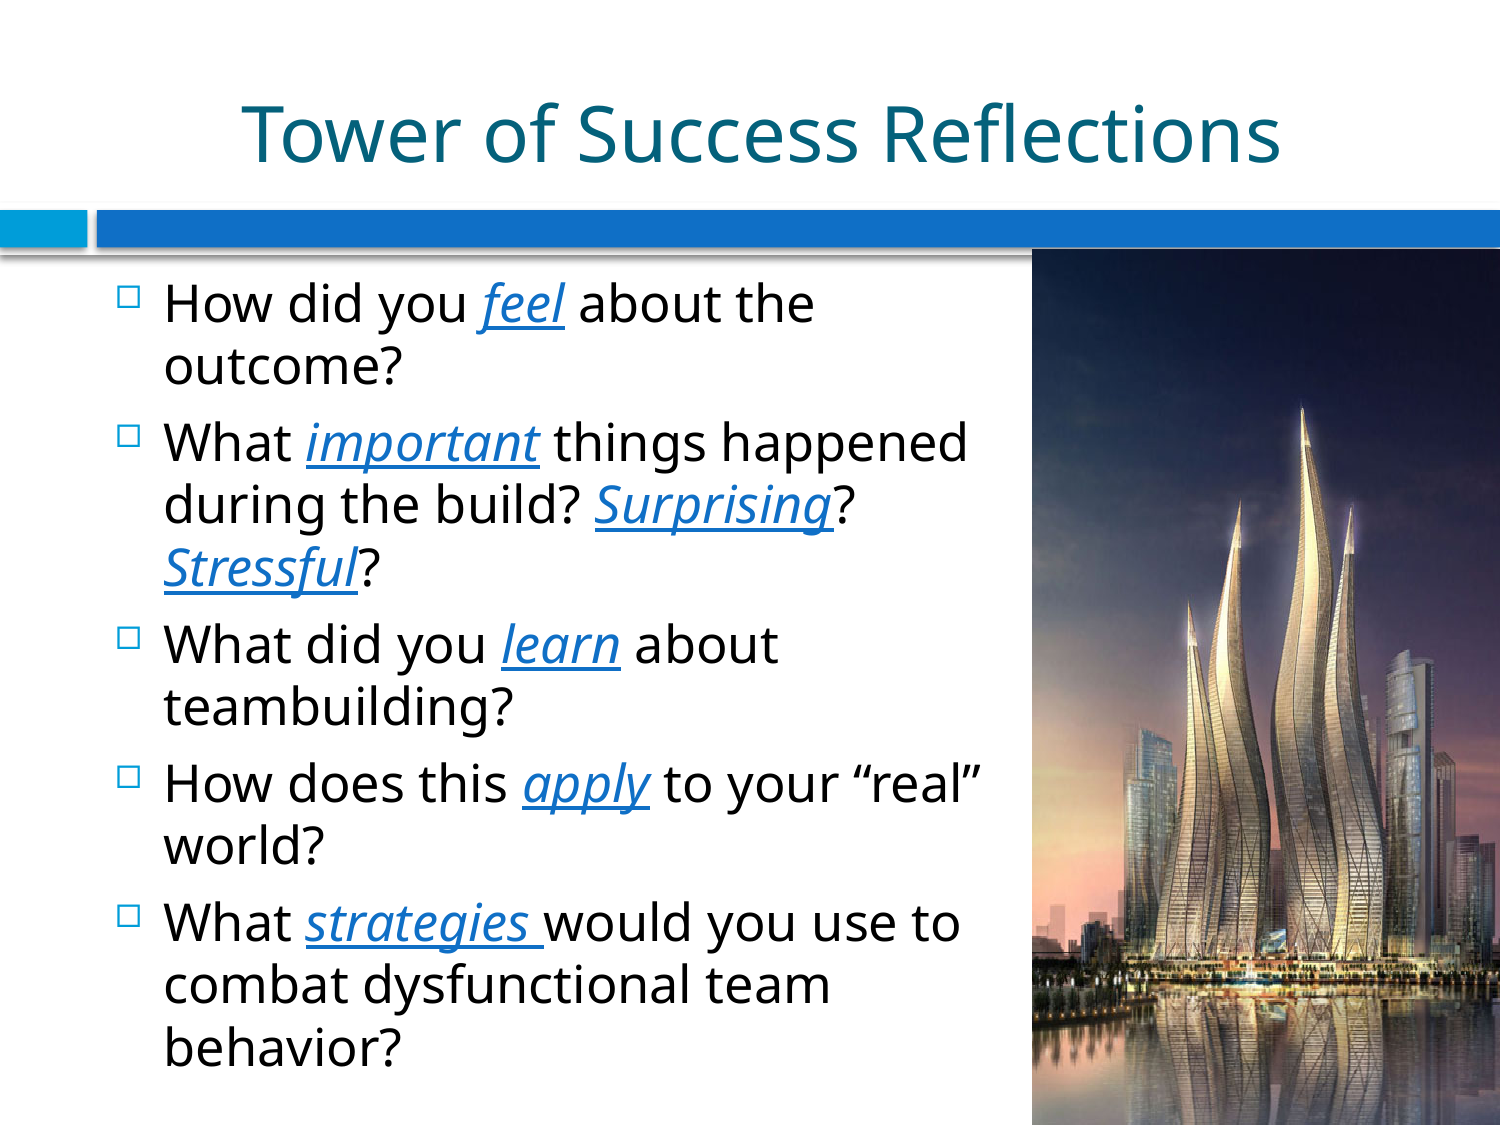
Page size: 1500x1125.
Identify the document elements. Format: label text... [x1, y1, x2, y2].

picture [1032, 249, 1500, 1125]
title Tower of Success Reflections [99, 50, 1425, 213]
list How did you feel about the outcome? What important things happened during the build? Surprising? Stressful? What did you learn about teambuilding? How does this apply to your “real” world? What strategies would you use to combat dysfunctional team behavior? [99, 262, 1025, 1088]
